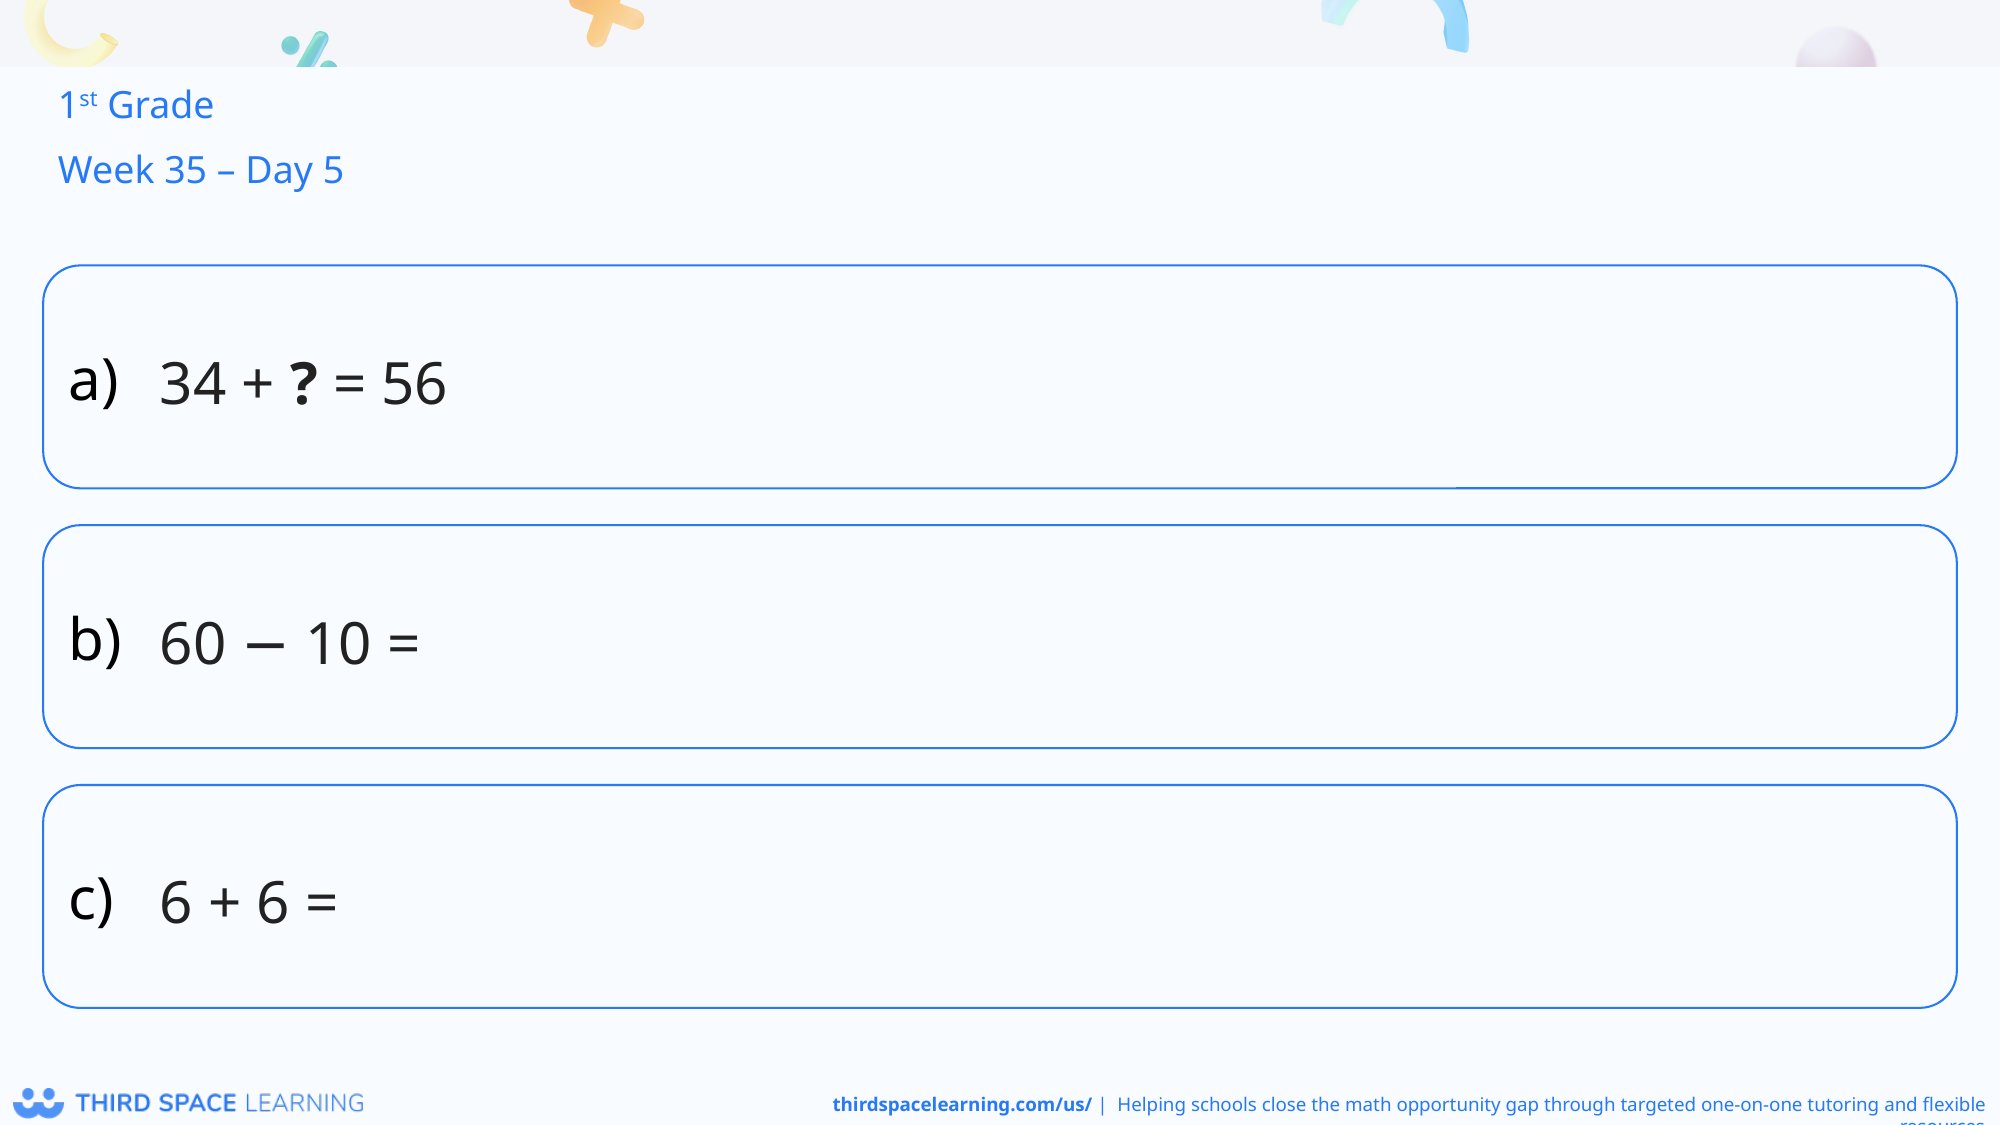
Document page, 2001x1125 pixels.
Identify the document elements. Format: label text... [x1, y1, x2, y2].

picture [13, 1088, 365, 1119]
list 34 + ? = 56 [144, 288, 1922, 474]
picture [0, 0, 2000, 67]
list 6 + 6 = [144, 807, 1922, 994]
list 60 − 10 = [144, 548, 1922, 734]
text_box 1st Grade Week 35 – Day 5 [43, 73, 509, 212]
